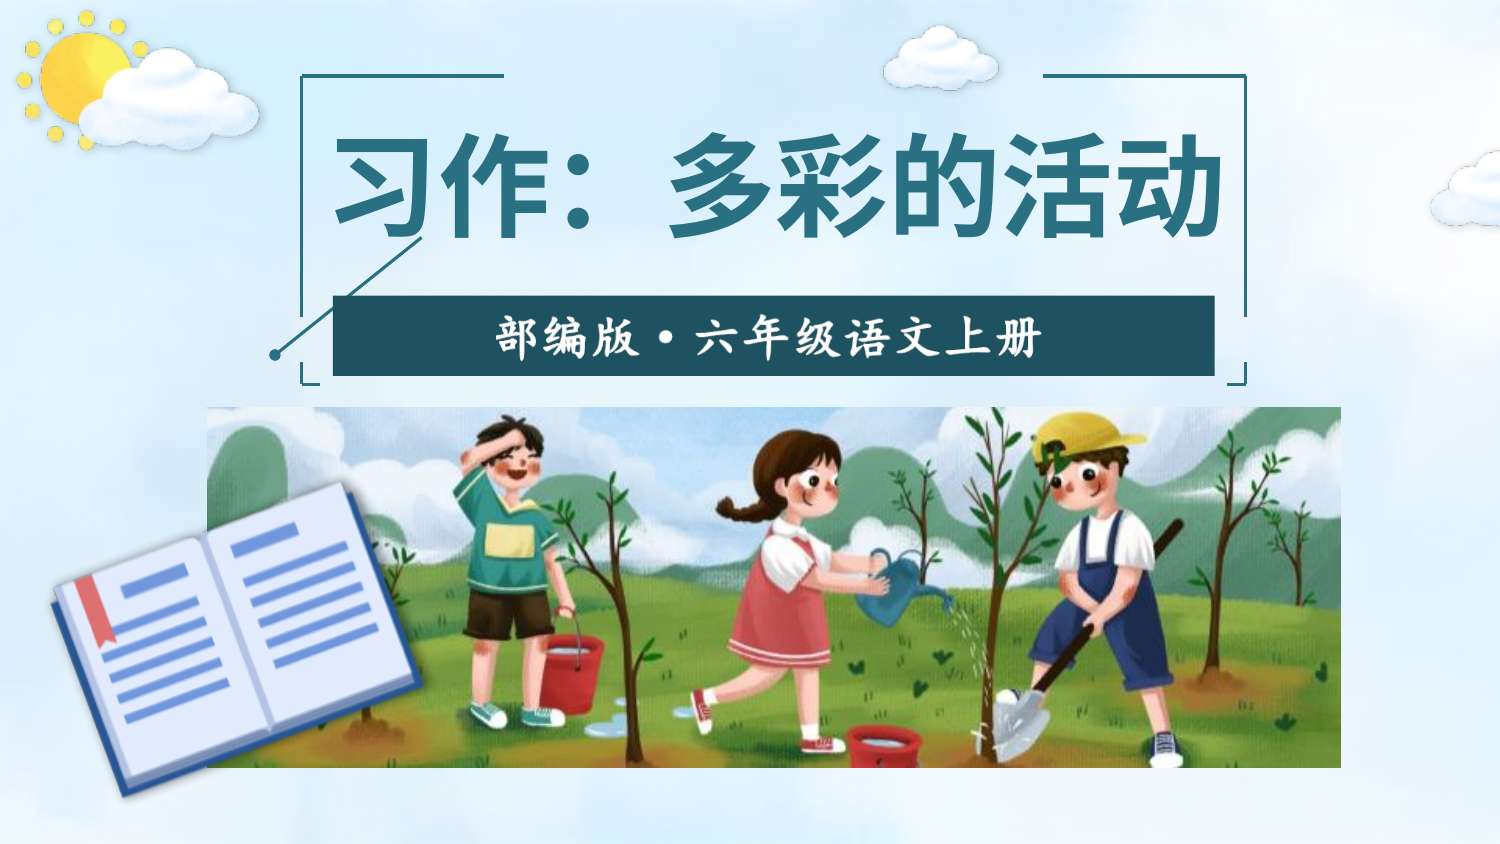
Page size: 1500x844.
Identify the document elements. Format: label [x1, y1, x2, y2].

picture [16, 407, 1341, 812]
picture [868, 0, 1013, 76]
picture [1413, 102, 1500, 240]
text_box [269, 76, 1257, 385]
picture [0, 1, 267, 158]
